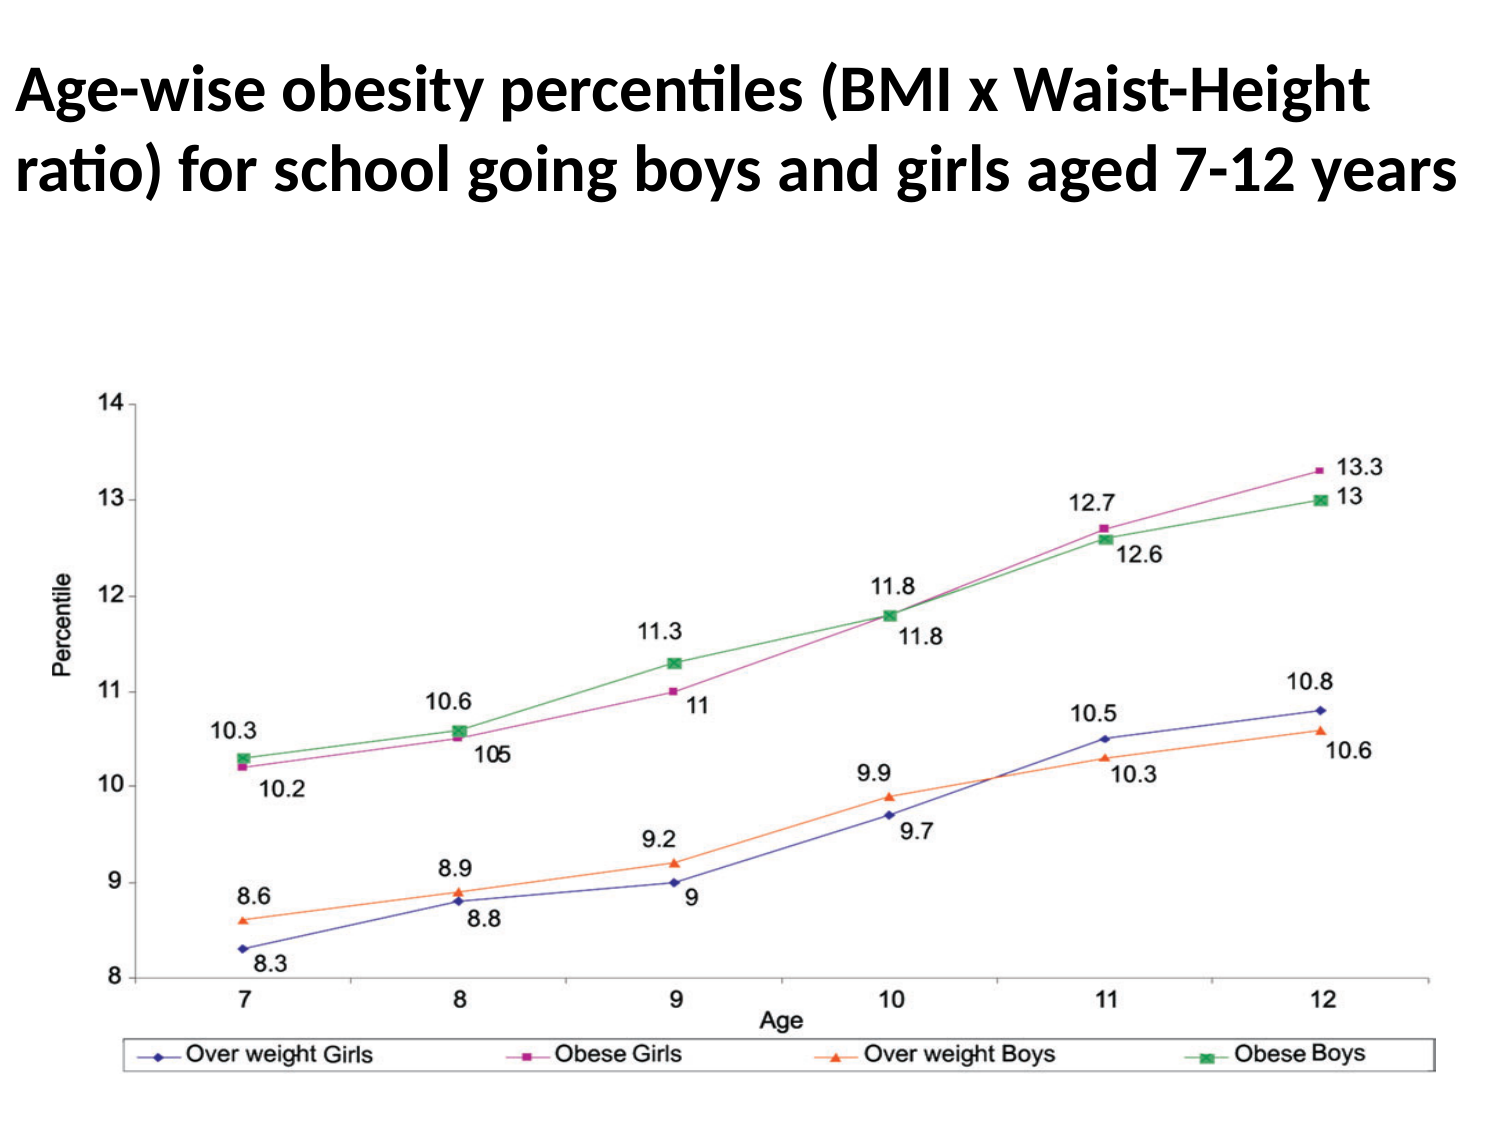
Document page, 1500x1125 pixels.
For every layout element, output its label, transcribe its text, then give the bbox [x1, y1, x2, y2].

picture [52, 362, 1436, 1076]
title Age-wise obesity percentiles (BMI x Waist-Height ratio) for school going boys and girls aged 7-12 years [0, 0, 1500, 250]
